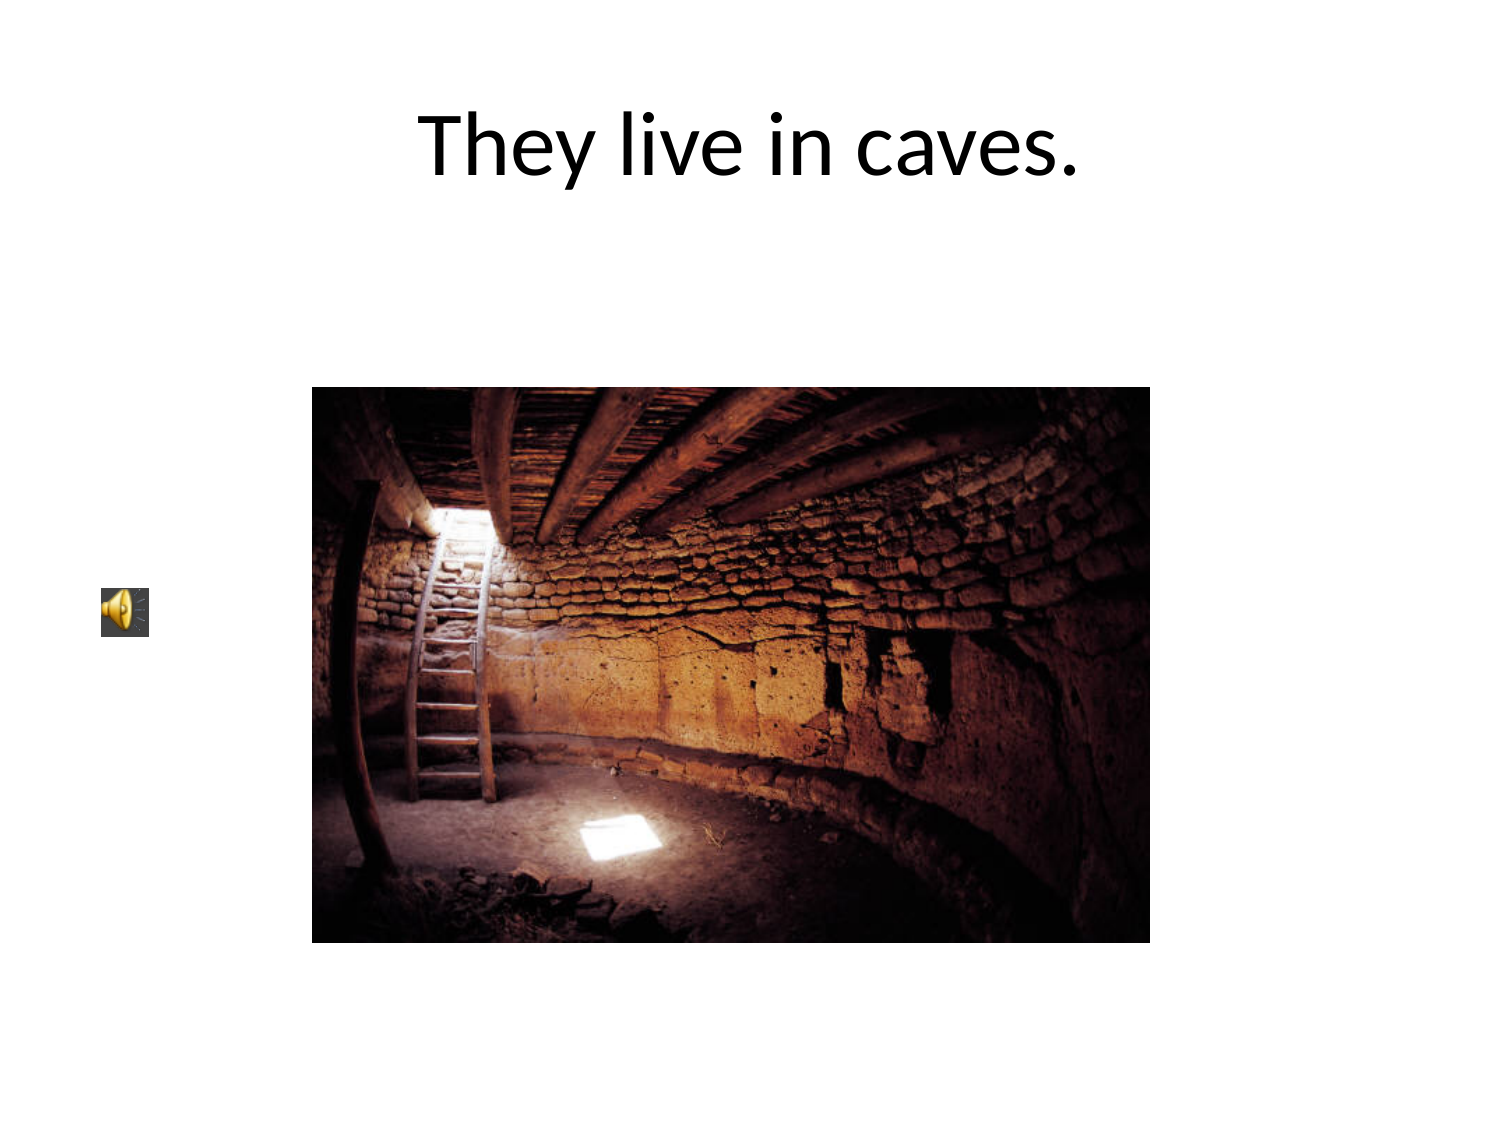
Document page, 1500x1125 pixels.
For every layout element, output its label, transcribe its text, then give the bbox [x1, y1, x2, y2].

title They live in caves. [75, 45, 1425, 233]
picture [312, 387, 1151, 944]
picture [99, 587, 151, 638]
